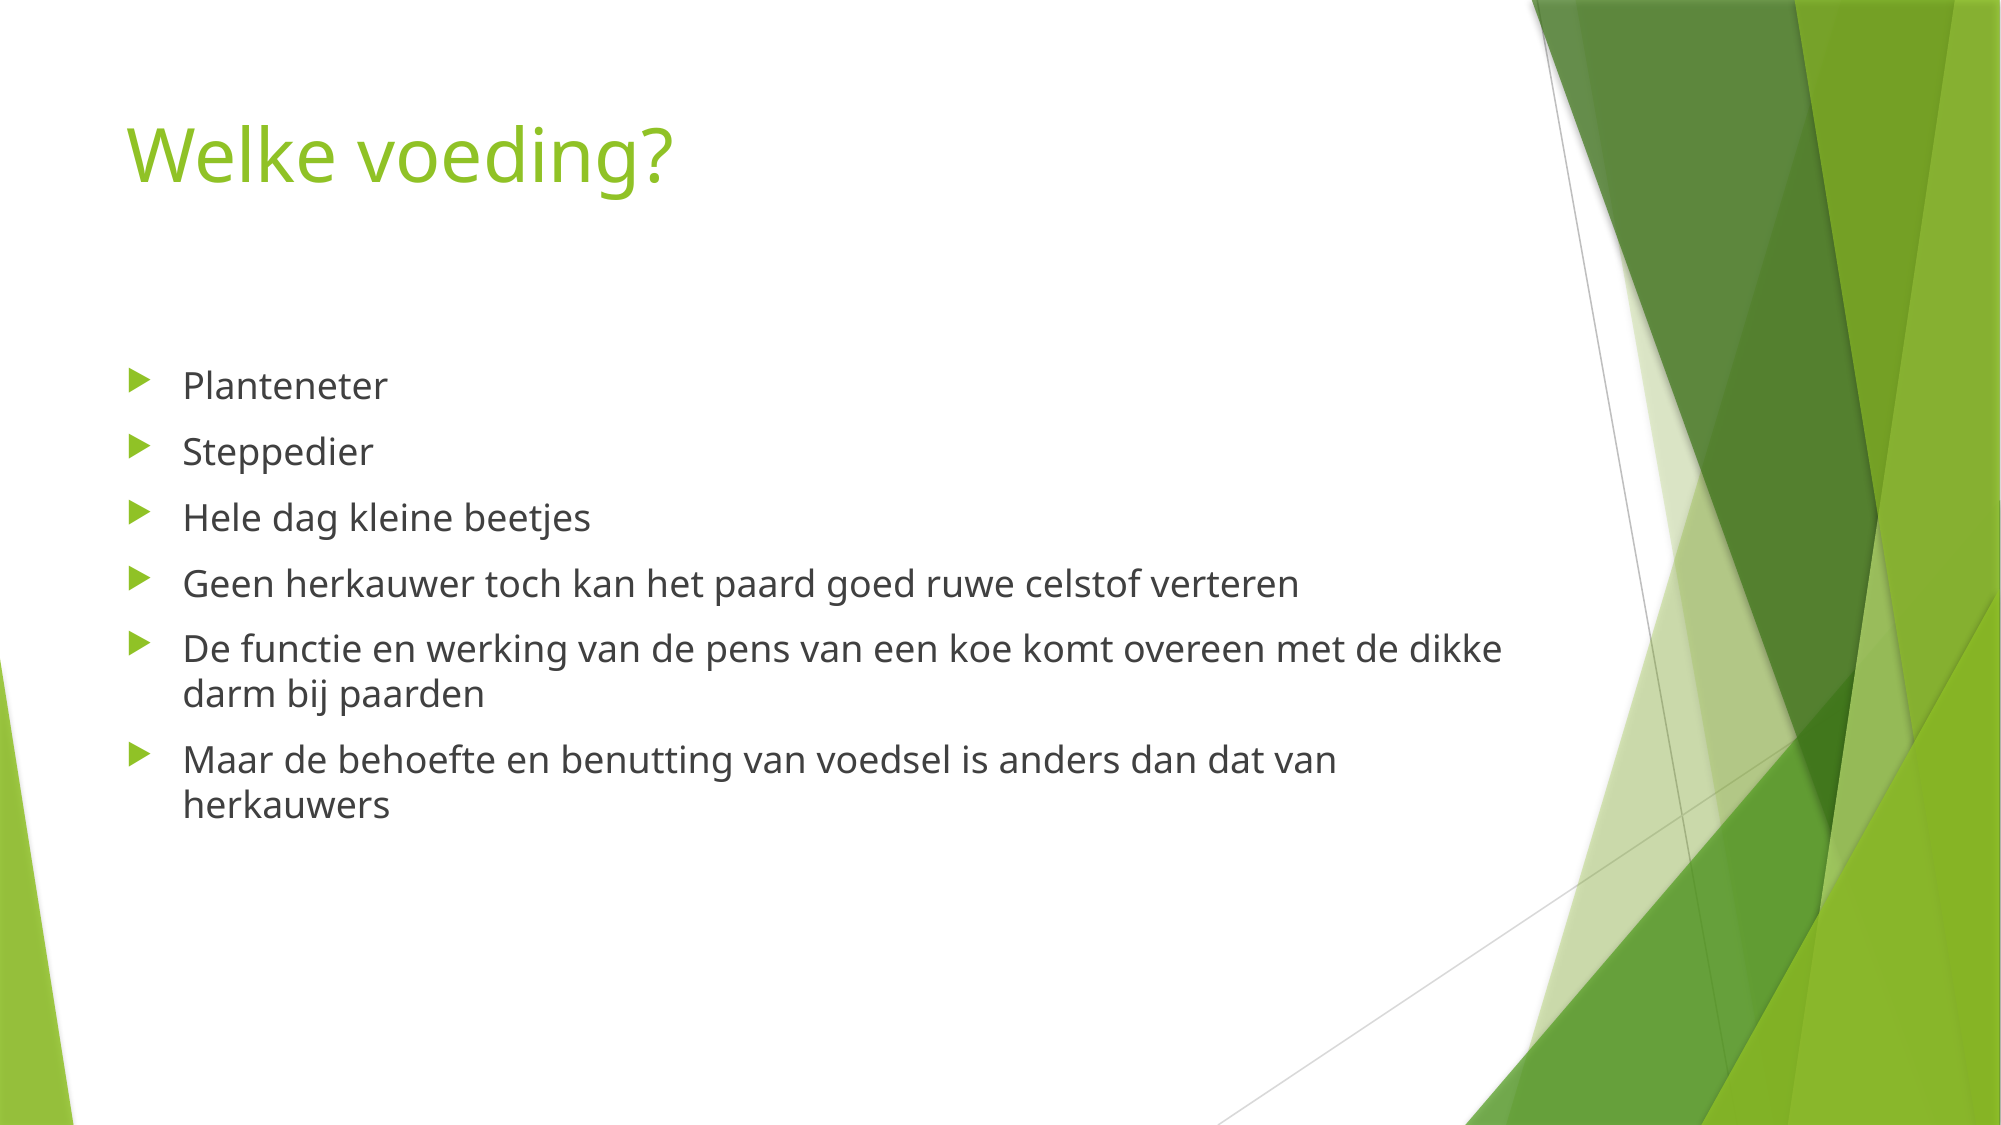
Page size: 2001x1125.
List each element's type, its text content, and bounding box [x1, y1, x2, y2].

title Welke voeding? [111, 99, 1522, 317]
list Planteneter Steppedier Hele dag kleine beetjes Geen herkauwer toch kan het paard goed ruwe celstof verteren De functie en werking van de pens van een koe komt overeen met de dikke darm bij paarden Maar de behoefte en benutting van voedsel is anders dan dat van herkauwers [111, 354, 1522, 992]
